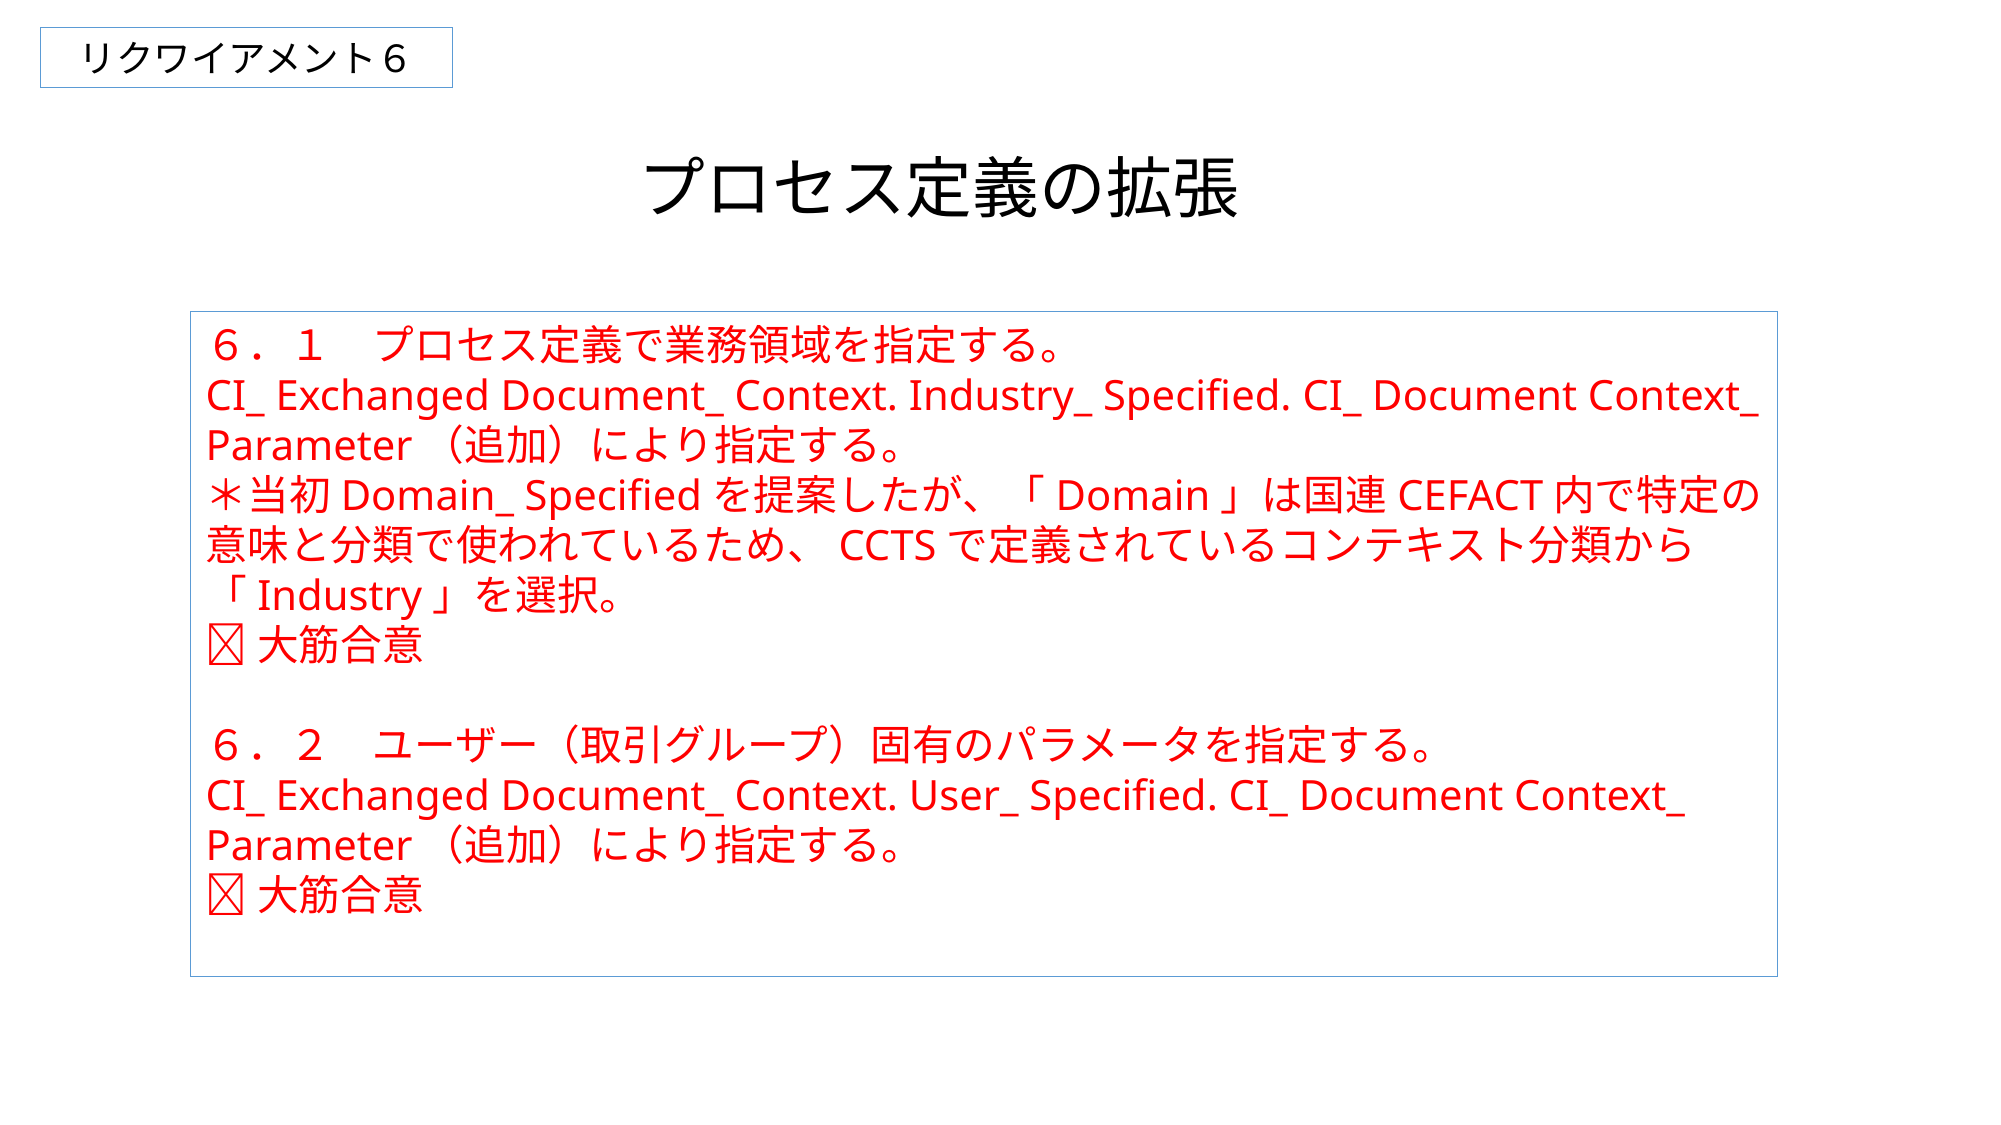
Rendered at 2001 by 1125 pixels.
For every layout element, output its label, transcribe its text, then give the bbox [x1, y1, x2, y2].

text_box リクワイアメント６ [40, 27, 453, 88]
text_box ６．１ プロセス定義で業務領域を指定する。 CI_ Exchanged Document_ Context. Industry_ Specified. CI_ Document Context_ Parameter（追加）により指定する。 ＊当初Domain_ Specifiedを提案したが、「Domain」は国連CEFACT内で特定の 意味と分類で使われているため、CCTSで定義されているコンテキスト分類から「Industry」を選択。 大筋合意 ６．２ ユーザー（取引グループ）固有のパラメータを指定する。 CI_ Exchanged Document_ Context. User_ Specified. CI_ Document Context_ Parameter（追加）により指定する。 大筋合意 [190, 311, 1778, 977]
text_box プロセス定義の拡張 [624, 137, 1255, 233]
